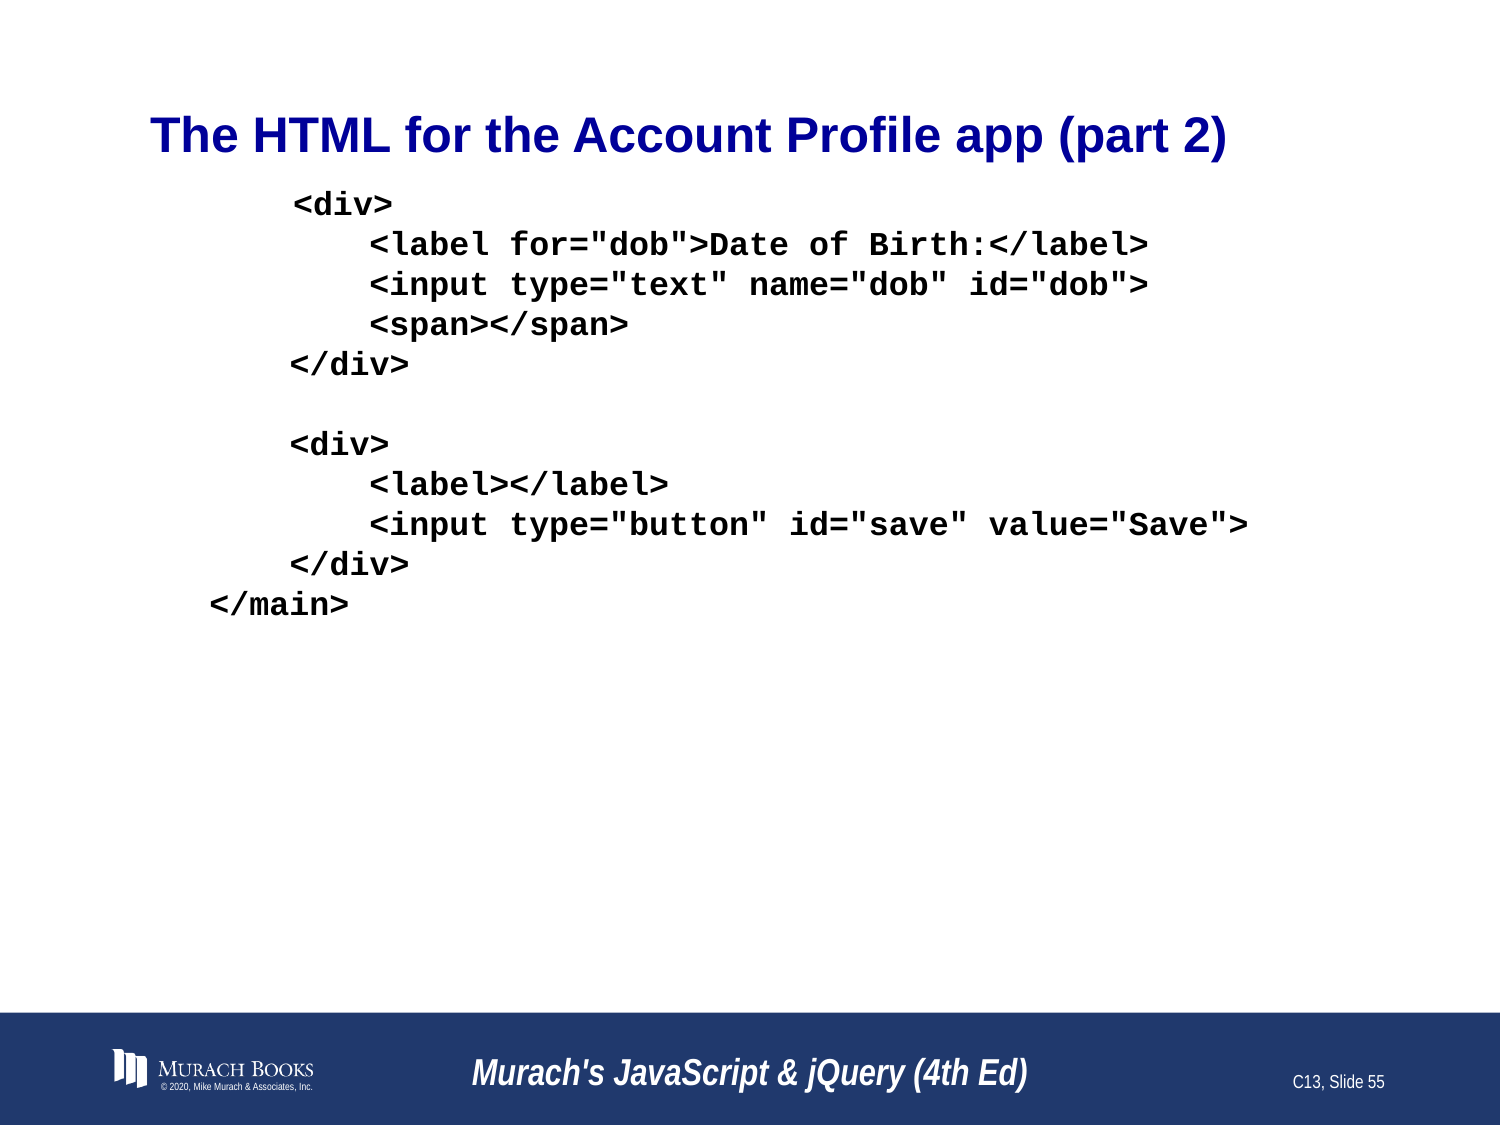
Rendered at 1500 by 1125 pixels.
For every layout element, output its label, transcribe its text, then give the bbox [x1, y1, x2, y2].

list <div> <label for="dob">Date of Birth:</label> <input type="text" name="dob" id="dob"> <span></span> </div> <div> <label></label> <input type="button" id="save" value="Save"> </div> </main> [137, 174, 1350, 975]
slide_number Murach's JavaScript & jQuery (4th Ed) [463, 1025, 1050, 1100]
footer © 2020, Mike Murach & Associates, Inc. [12, 1025, 463, 1100]
title The HTML for the Account Profile app (part 2) [150, 102, 1350, 164]
slide_number C13, Slide 55 [1087, 1025, 1400, 1100]
